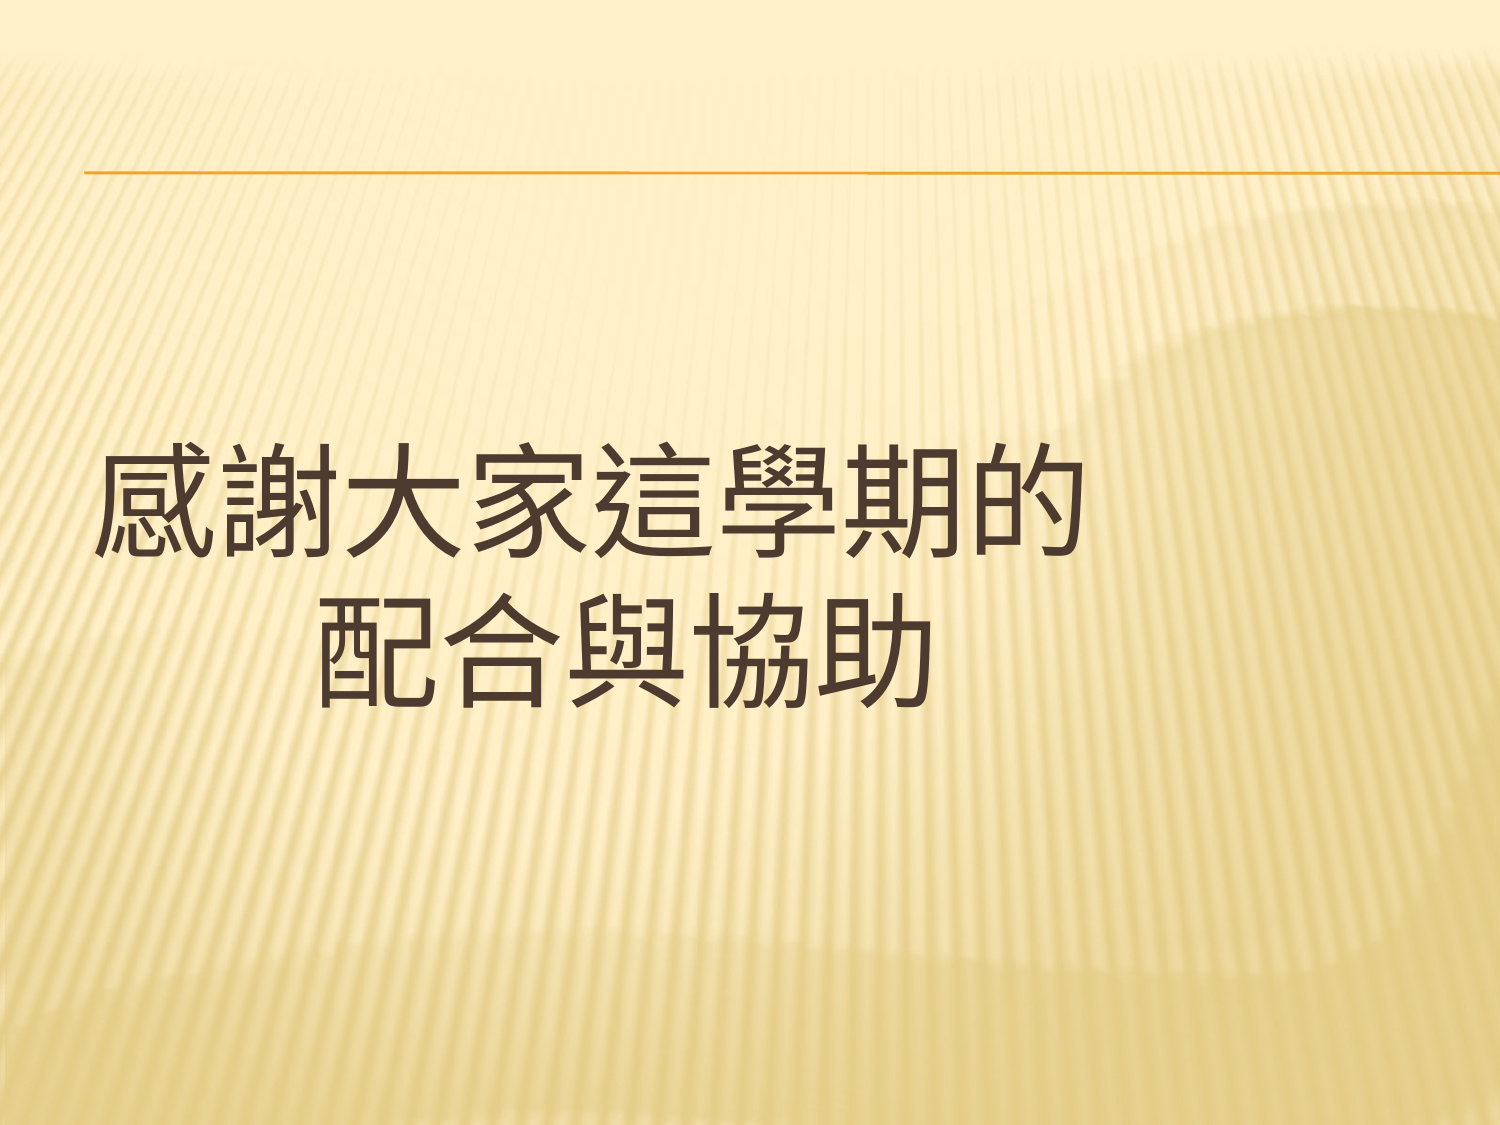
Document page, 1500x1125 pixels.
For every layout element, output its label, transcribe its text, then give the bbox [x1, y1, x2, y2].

title 感謝大家這學期的 配合與協助 [76, 479, 1427, 668]
